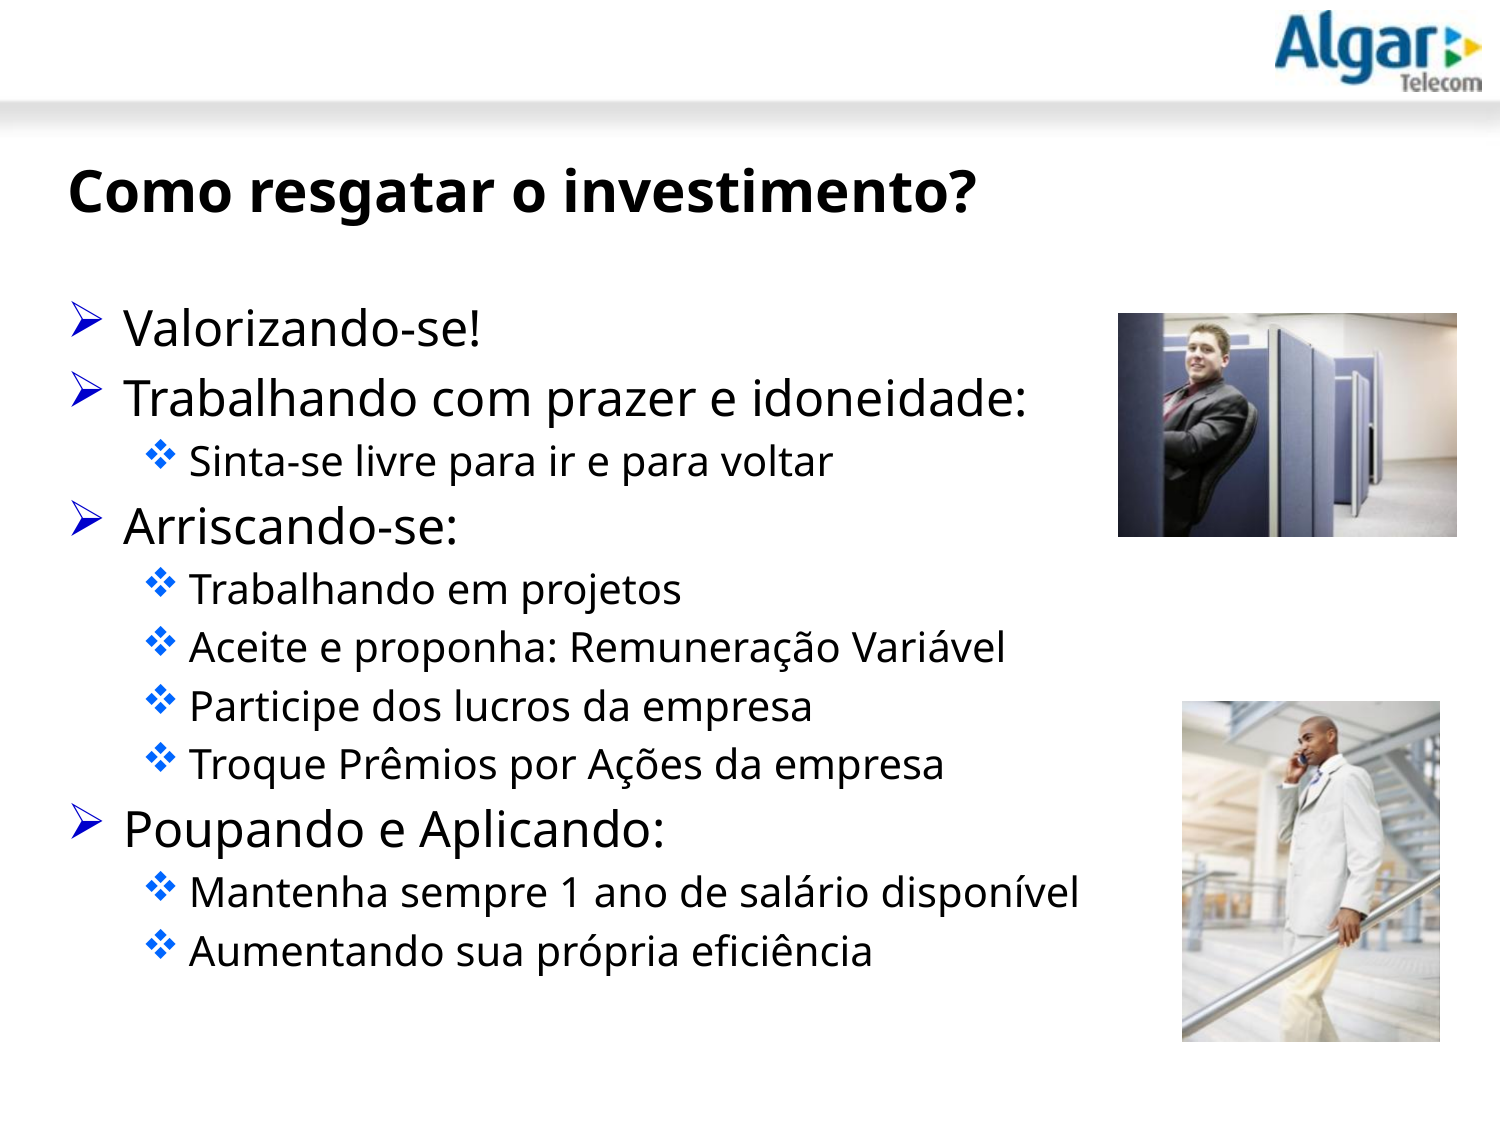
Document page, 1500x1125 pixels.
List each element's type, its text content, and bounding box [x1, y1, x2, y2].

title Como resgatar o investimento? [52, 106, 1450, 273]
picture [1275, 10, 1482, 92]
picture [1182, 701, 1440, 1042]
list Valorizando-se! Trabalhando com prazer e idoneidade: Sinta-se livre para ir e para voltar Arriscando-se: Trabalhando em projetos Aceite e proponha: Remuneração Variável Participe dos lucros da empresa Troque Prêmios por Ações da empresa Poupando e Aplicando: Mantenha sempre 1 ano de salário disponível Aumentando sua própria eficiência [52, 288, 1450, 1055]
picture [1118, 313, 1457, 537]
picture [0, 95, 1500, 212]
